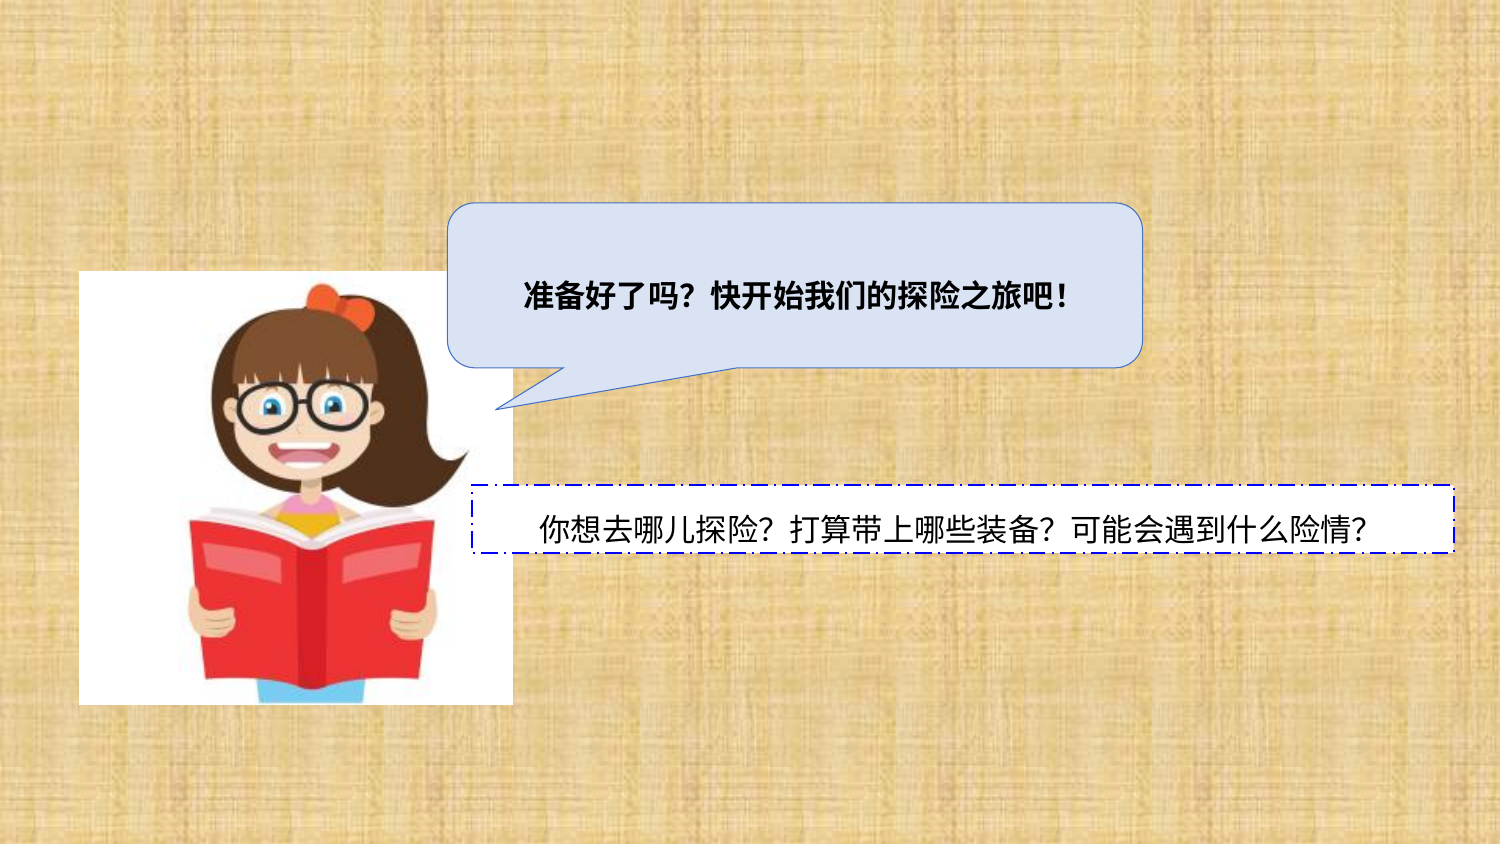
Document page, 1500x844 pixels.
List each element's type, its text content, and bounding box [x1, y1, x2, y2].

picture [0, 0, 1500, 844]
text_box 准备好了吗？快开始我们的探险之旅吧！ [446, 202, 1144, 408]
text_box 你想去哪儿探险？打算带上哪些装备？可能会遇到什么险情？ [513, 484, 1455, 554]
